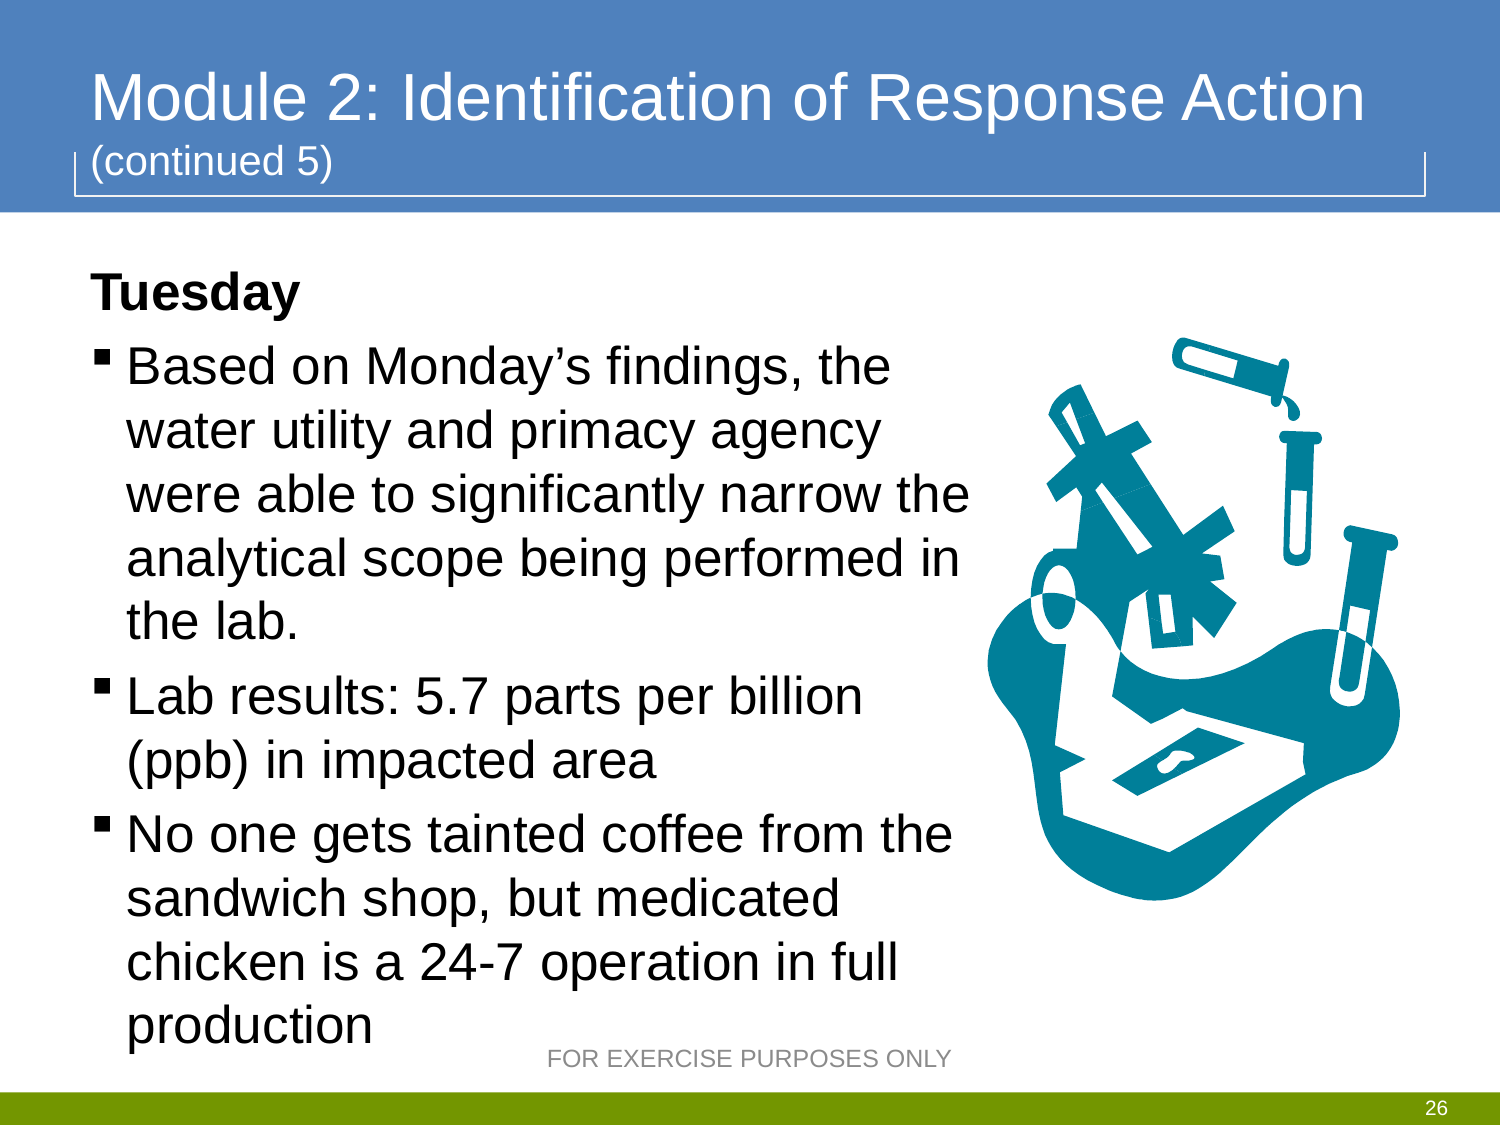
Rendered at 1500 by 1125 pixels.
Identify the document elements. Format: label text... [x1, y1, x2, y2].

footer FOR EXERCISE PURPOSES ONLY [512, 1042, 988, 1103]
list Tuesday Based on Monday’s findings, the water utility and primacy agency were able to significantly narrow the analytical scope being performed in the lab. Lab results: 5.7 parts per billion (ppb) in impacted area No one gets tainted coffee from the sandwich shop, but medicated chicken is a 24-7 operation in full production [74, 249, 988, 1063]
title Module 2: Identification of Response Action (continued 5) [74, 24, 1426, 213]
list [987, 337, 1401, 902]
